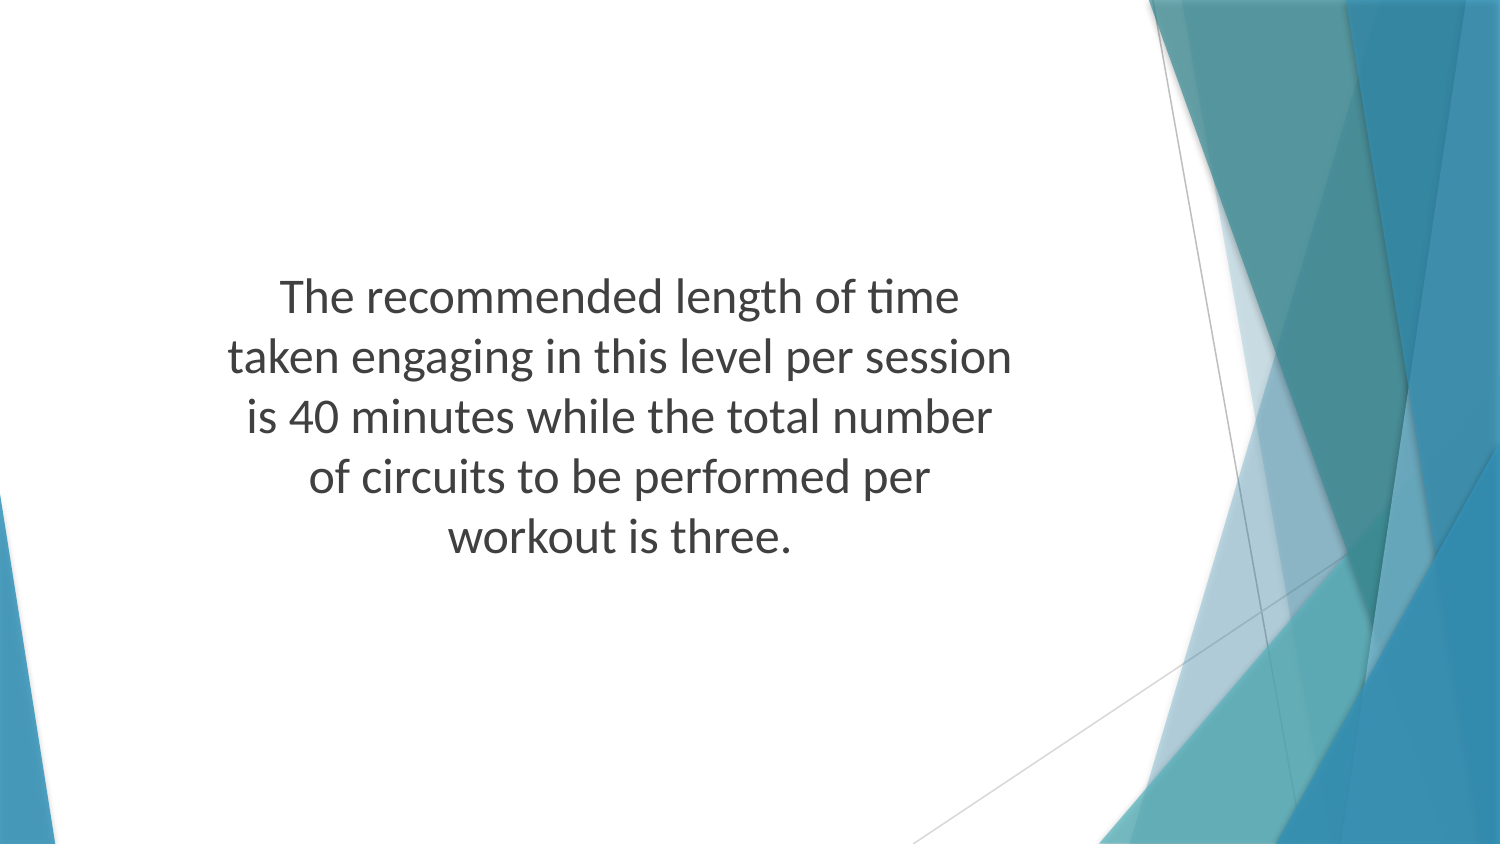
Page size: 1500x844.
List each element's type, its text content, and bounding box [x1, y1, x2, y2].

list The recommended length of time taken engaging in this level per session is 40 minutes while the total number of circuits to be performed per workout is three. [206, 256, 1034, 599]
